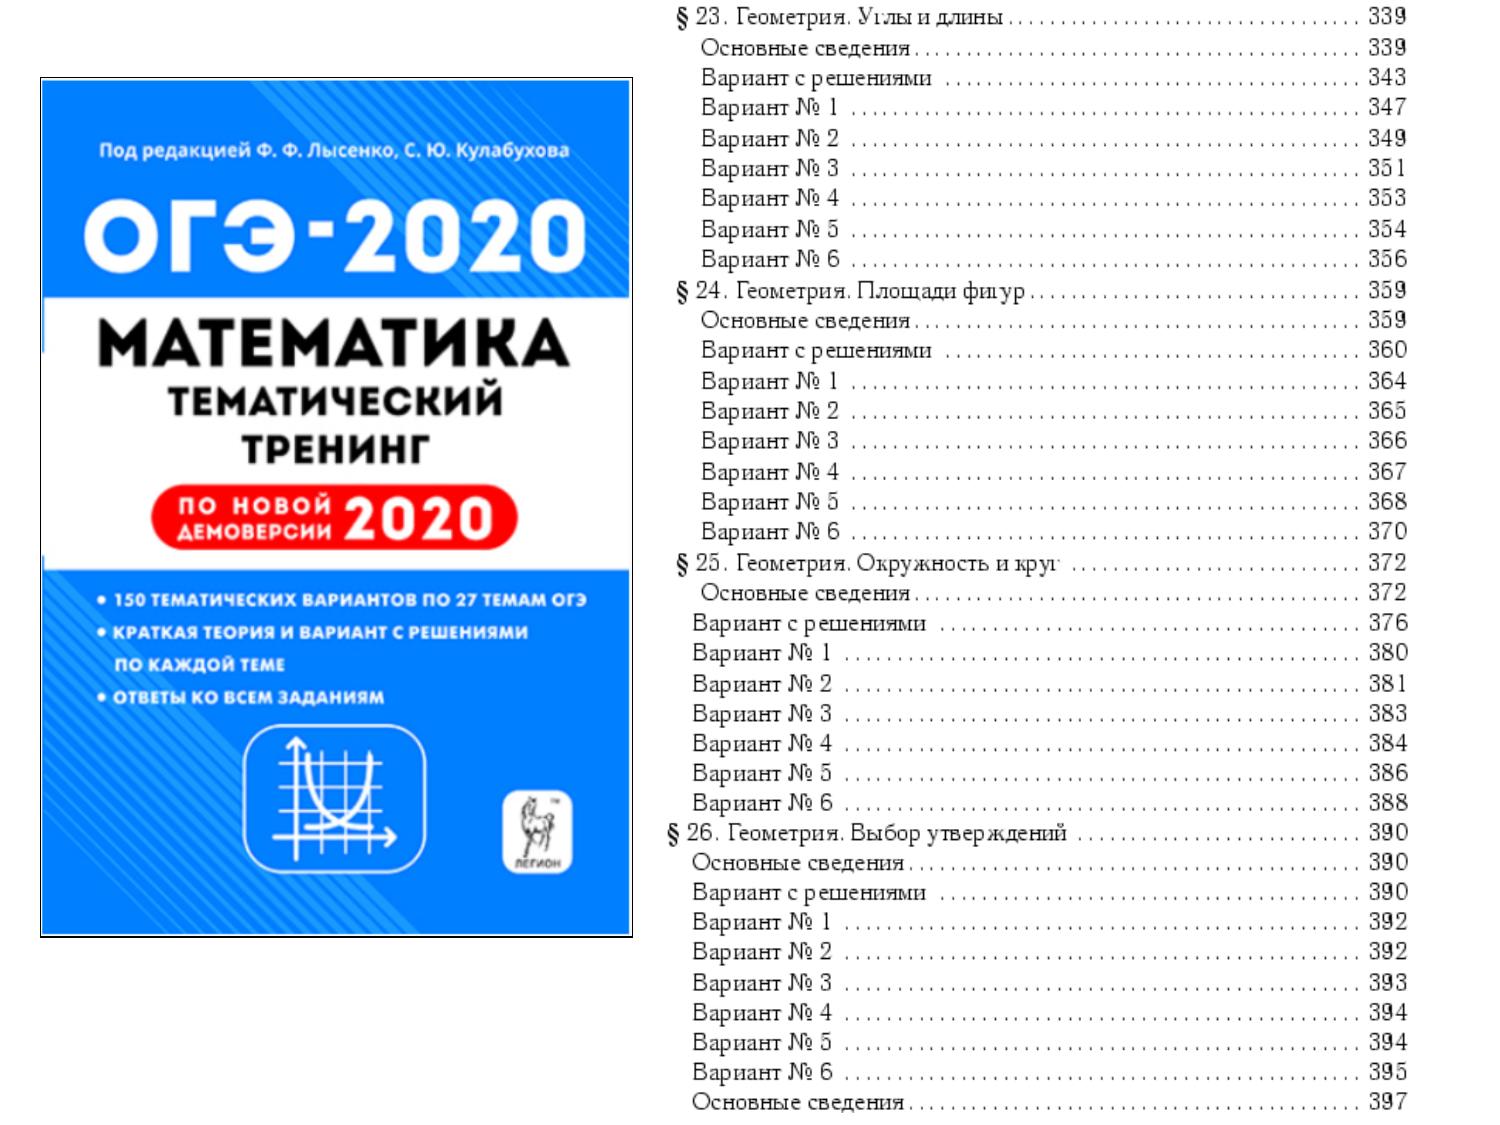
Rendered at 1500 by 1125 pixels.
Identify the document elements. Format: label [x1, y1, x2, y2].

picture [41, 77, 633, 937]
picture [665, 1, 1413, 1114]
